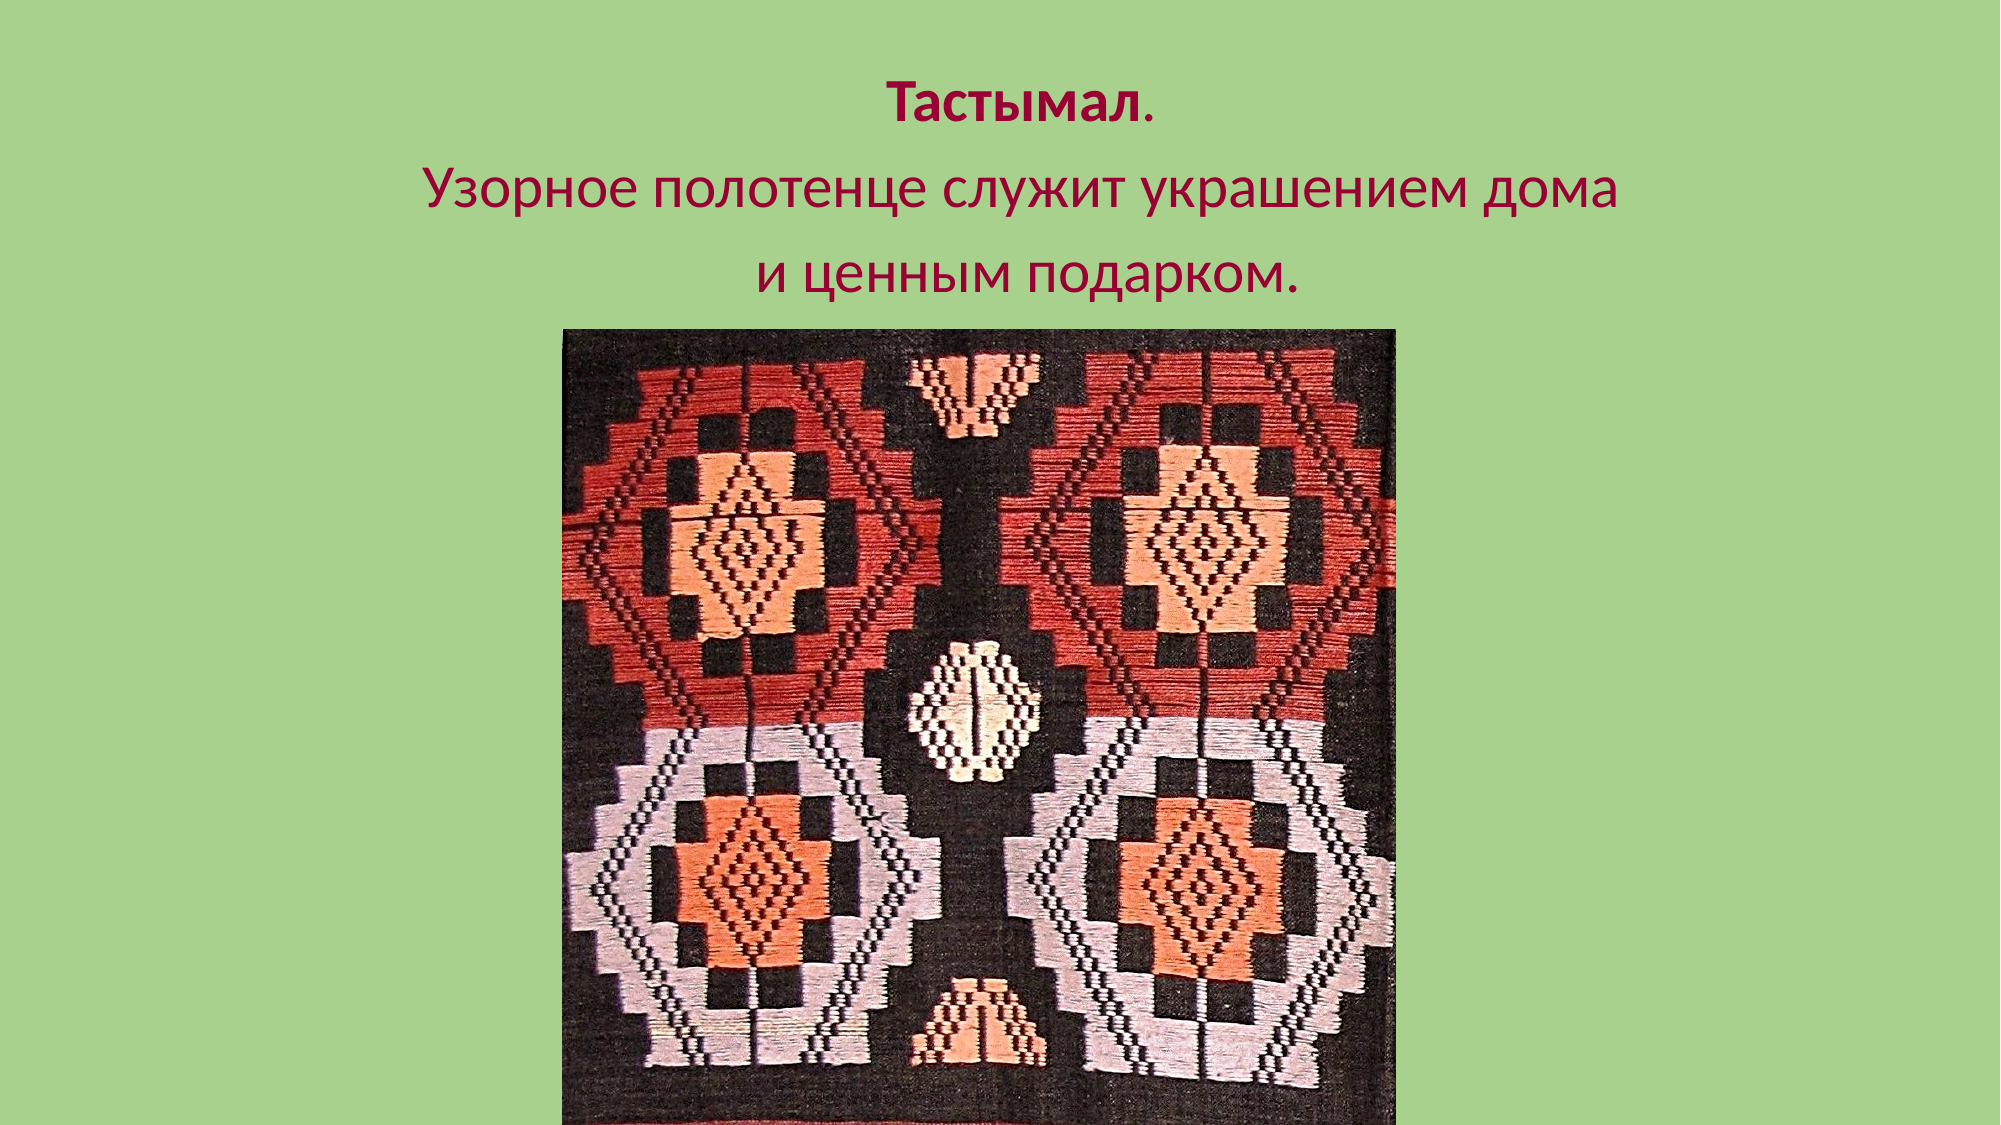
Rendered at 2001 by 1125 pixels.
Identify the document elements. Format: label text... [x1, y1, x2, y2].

picture [562, 329, 1396, 1125]
list Тастымал. Узорное полотенце служит украшением дома и ценным подарком. [166, 61, 1892, 316]
